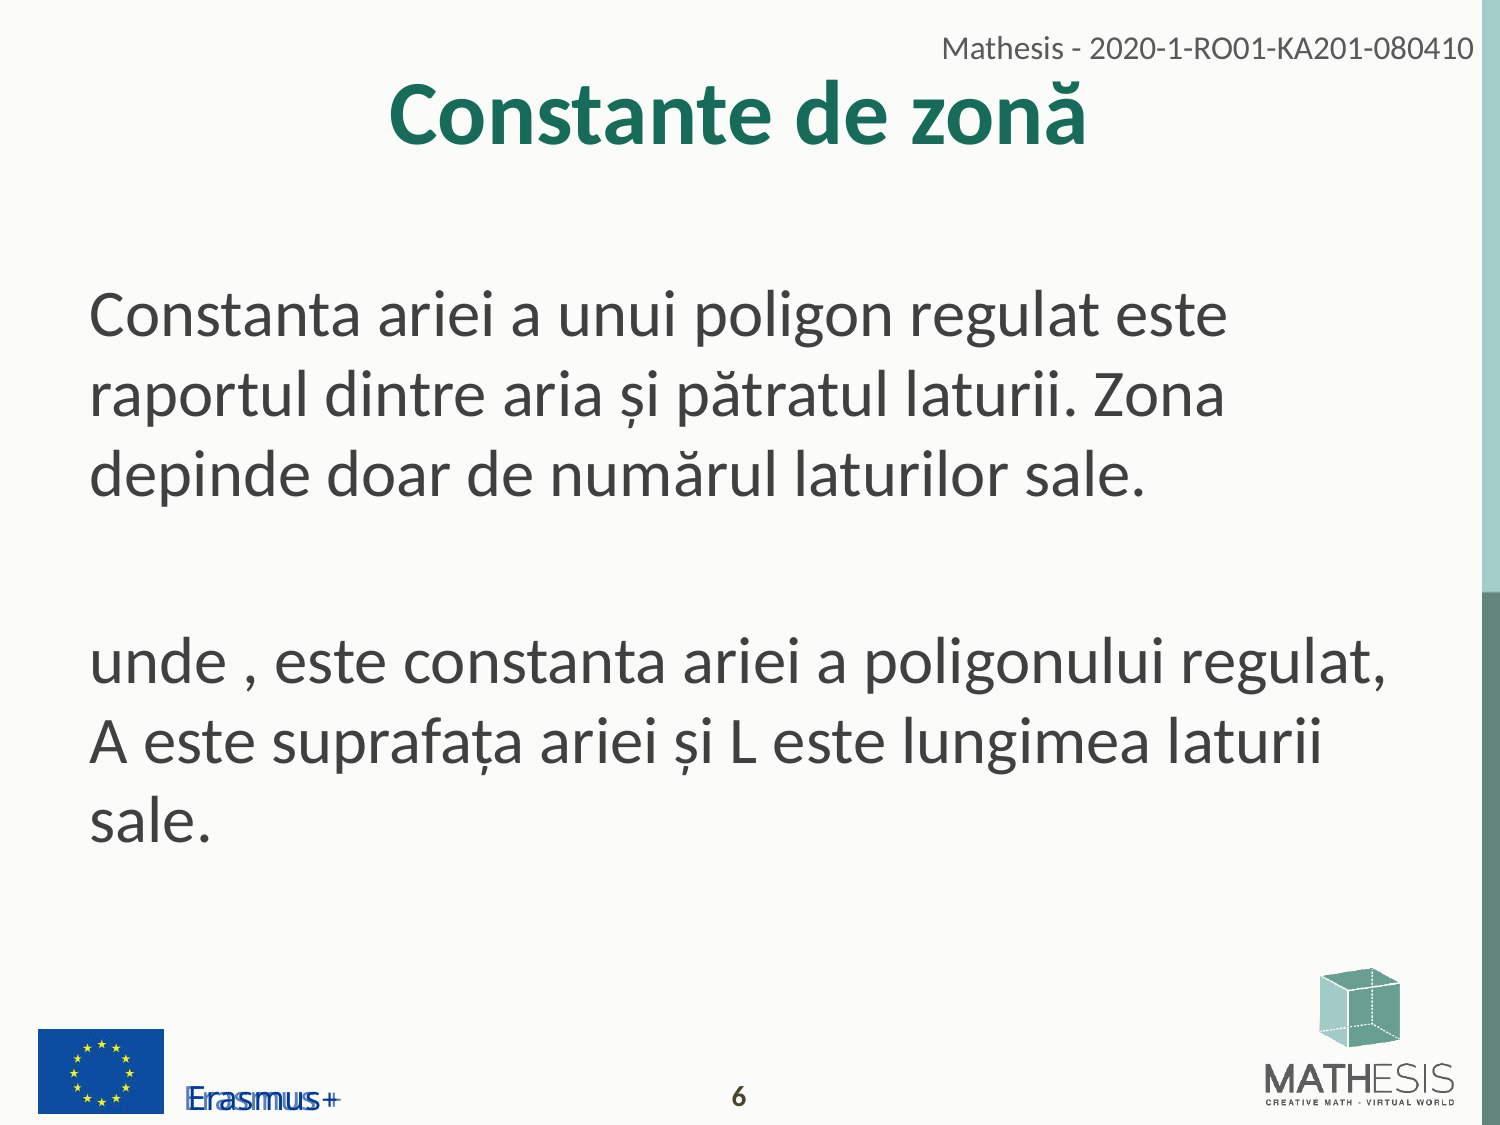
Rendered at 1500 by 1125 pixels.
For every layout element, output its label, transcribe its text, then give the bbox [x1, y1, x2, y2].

picture [38, 1029, 164, 1114]
title Constante de zonă [75, 45, 1425, 233]
